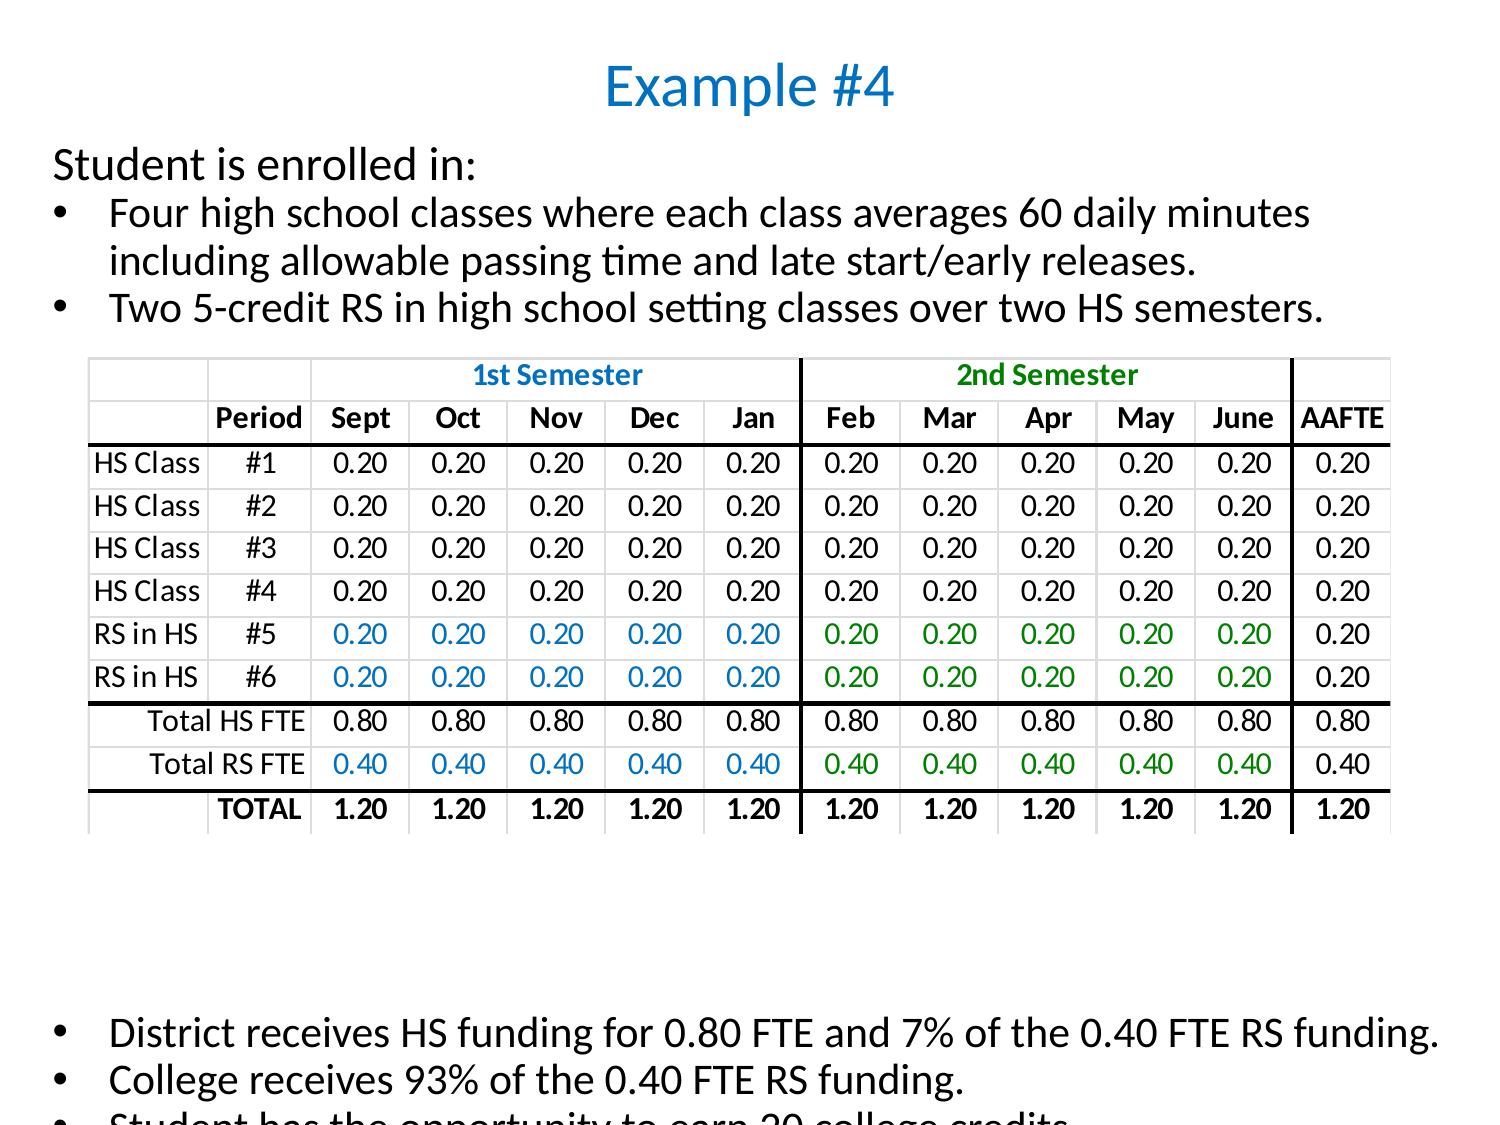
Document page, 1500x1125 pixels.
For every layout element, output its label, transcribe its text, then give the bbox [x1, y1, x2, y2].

picture [87, 357, 1393, 837]
list Student is enrolled in: Four high school classes where each class averages 60 daily minutes including allowable passing time and late start/early releases. Two 5-credit RS in high school setting classes over two HS semesters. District receives HS funding for 0.80 FTE and 7% of the 0.40 FTE RS funding. College receives 93% of the 0.40 FTE RS funding. Student has the opportunity to earn 20 college credits. [37, 125, 1488, 1063]
title Example #4 [75, 37, 1425, 125]
